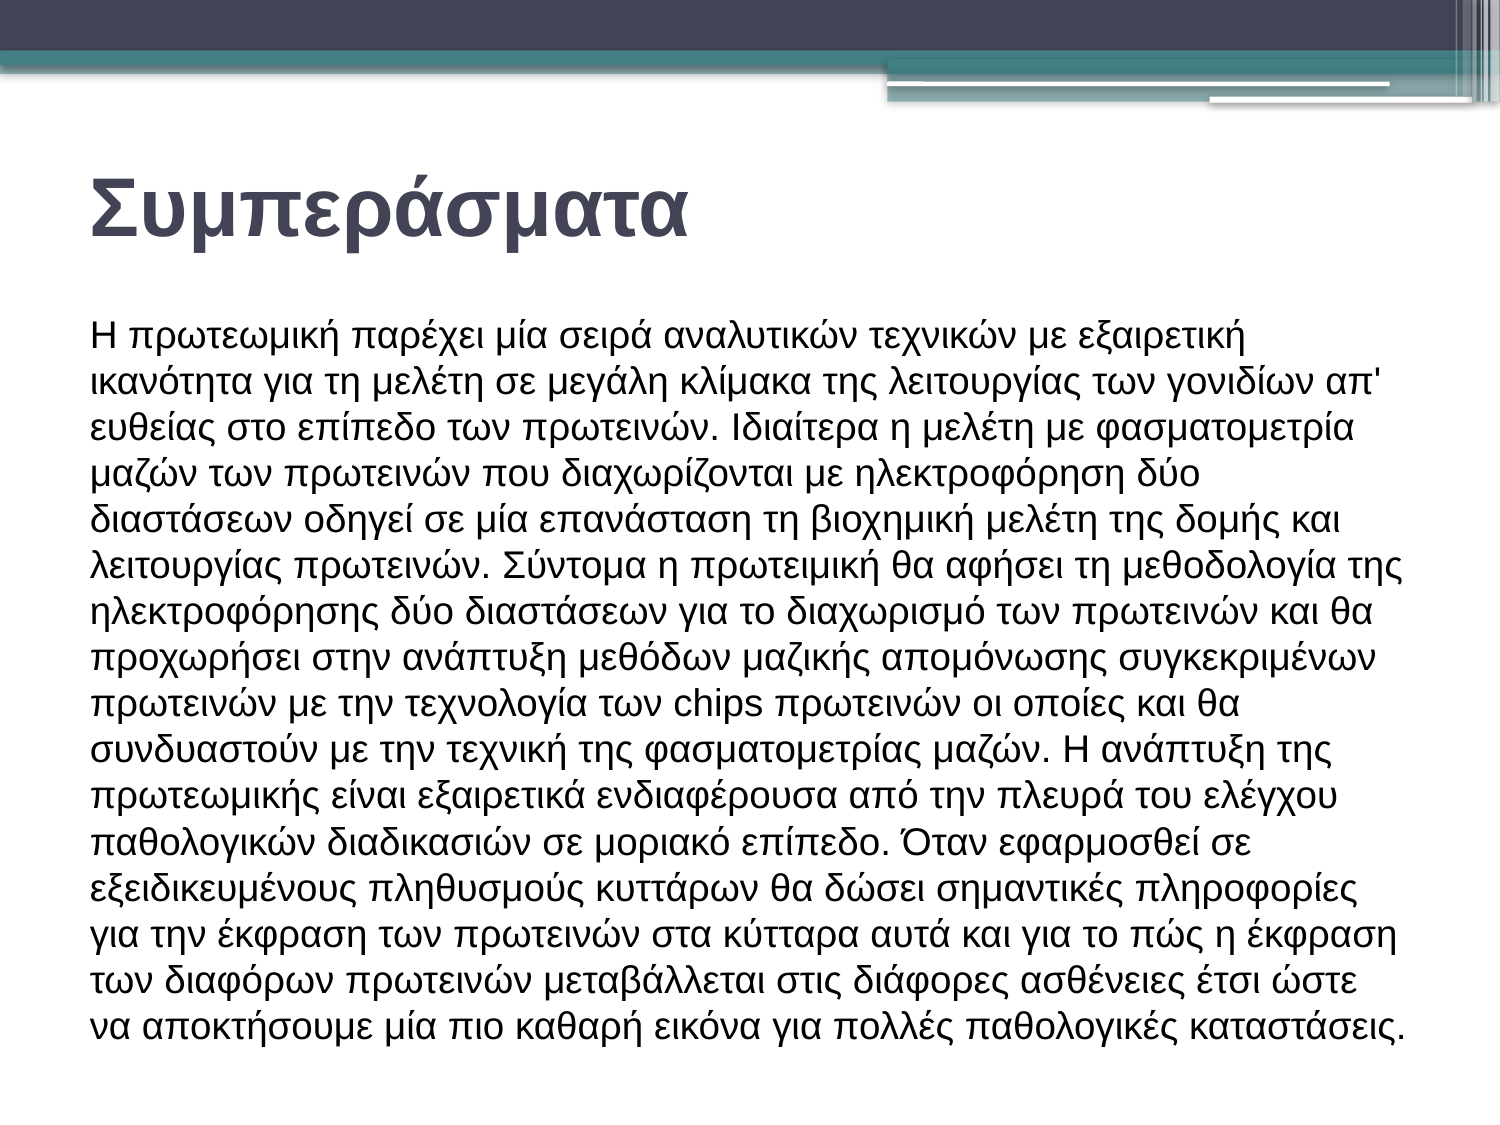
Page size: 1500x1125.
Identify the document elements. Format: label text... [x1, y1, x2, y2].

list Η πρωτεωμική παρέχει μία σειρά αναλυτικών τεχνικών με εξαιρετική ικανότητα για τη μελέτη σε μεγάλη κλίμακα της λειτουργίας των γονιδίων απ' ευθείας στο επίπεδο των πρωτεινών. Ιδιαίτερα η μελέτη με φασματομετρία μαζών των πρωτεινών που διαχωρίζονται με ηλεκτροφόρηση δύο διαστάσεων οδηγεί σε μία επανάσταση τη βιοχημική μελέτη της δομής και λειτουργίας πρωτεινών. Σύντομα η πρωτειμική θα αφήσει τη μεθοδολογία της ηλεκτροφόρησης δύο διαστάσεων για το διαχωρισμό των πρωτεινών και θα προχωρήσει στην ανάπτυξη μεθόδων μαζικής απομόνωσης συγκεκριμένων πρωτεινών με την τεχνολογία των chips πρωτεινών οι οποίες και θα συνδυαστούν με την τεχνική της φασματομετρίας μαζών. Η ανάπτυξη της πρωτεωμικής είναι εξαιρετικά ενδιαφέρουσα από την πλευρά του ελέγχου παθολογικών διαδικασιών σε μοριακό επίπεδο. Όταν εφαρμοσθεί σε εξειδικευμένους πληθυσμούς κυττάρων θα δώσει σημαντικές πληροφορίες για την έκφραση των πρωτεινών στα κύτταρα αυτά και για το πώς η έκφραση των διαφόρων πρωτεινών μεταβάλλεται στις διάφορες ασθένειες έτσι ώστε να αποκτήσουμε μία πιο καθαρή εικόνα για πολλές παθολογικές καταστάσεις. [75, 302, 1425, 1079]
title Συμπεράσματα [75, 115, 1425, 291]
